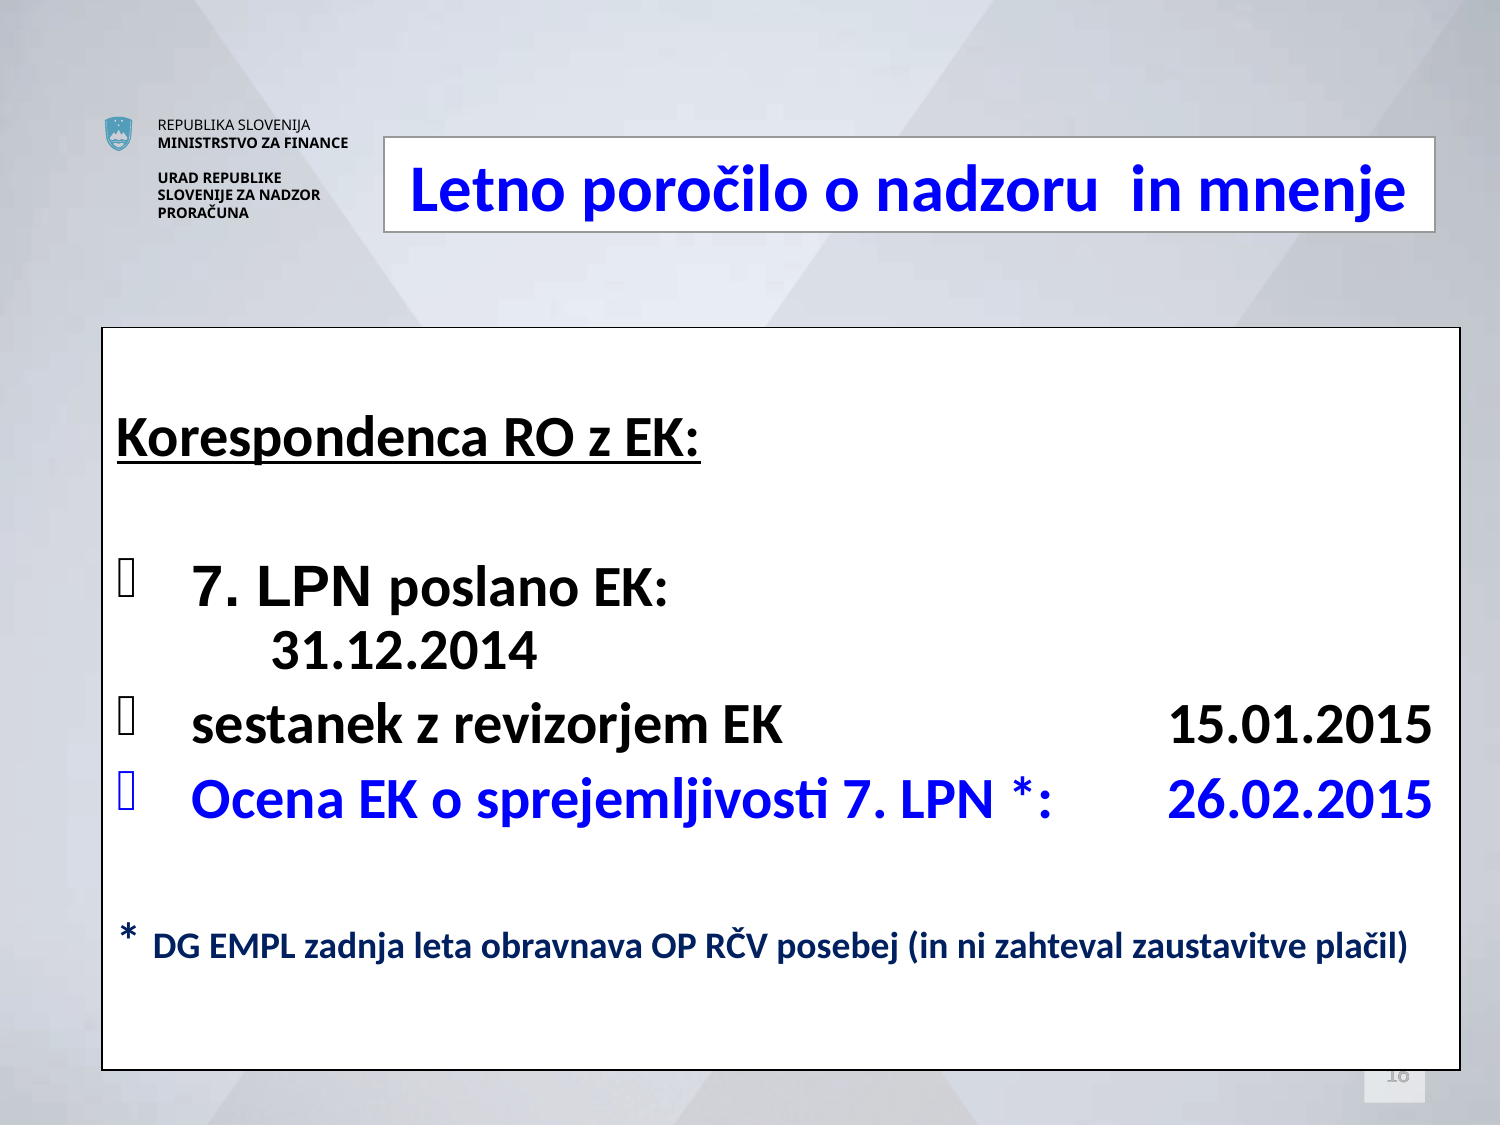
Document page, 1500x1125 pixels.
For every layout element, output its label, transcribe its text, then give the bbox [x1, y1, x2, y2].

text_box 16 [1074, 1070, 1425, 1103]
text_box Korespondenca RO z EK: 7. LPN poslano EK: 31.12.2014 sestanek z revizorjem EK 15.01.2015 Ocena EK o sprejemljivosti 7. LPN *: 26.02.2015 * DG EMPL zadnja leta obravnava OP RČV posebej (in ni zahteval zaustavitve plačil) [101, 327, 1461, 1070]
text_box Letno poročilo o nadzoru in mnenje [384, 137, 1436, 232]
picture [0, 0, 1500, 1125]
